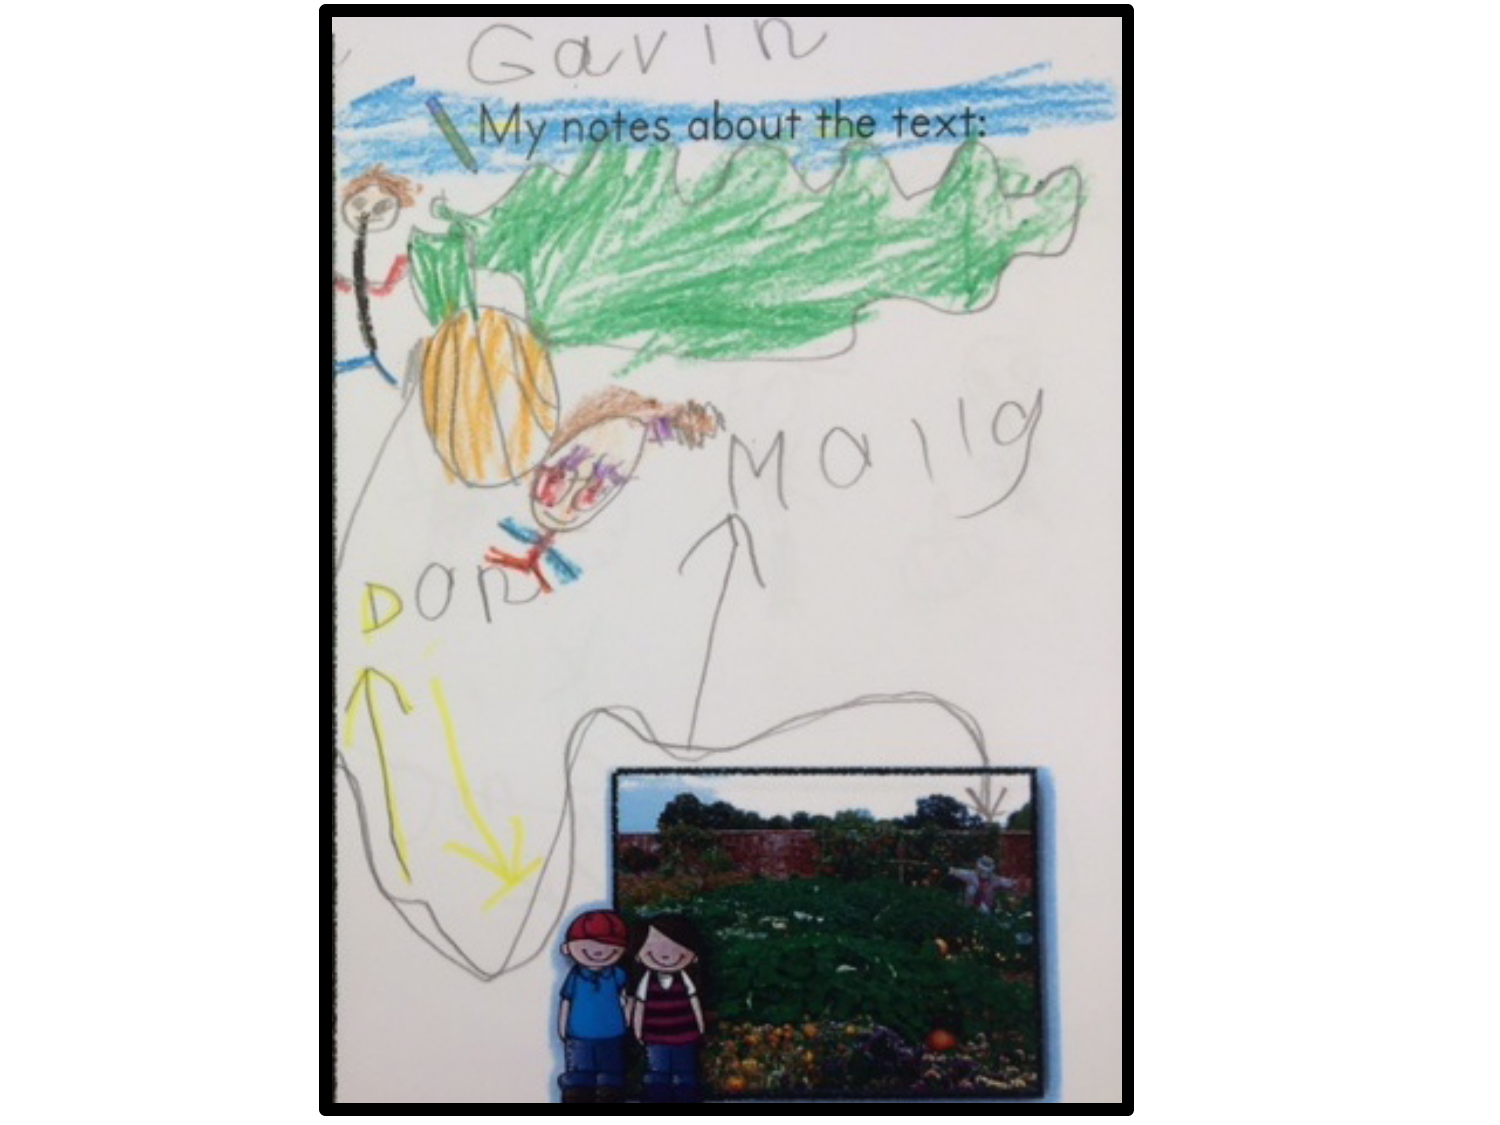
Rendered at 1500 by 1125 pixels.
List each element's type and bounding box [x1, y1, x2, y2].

picture [331, 16, 1122, 1104]
